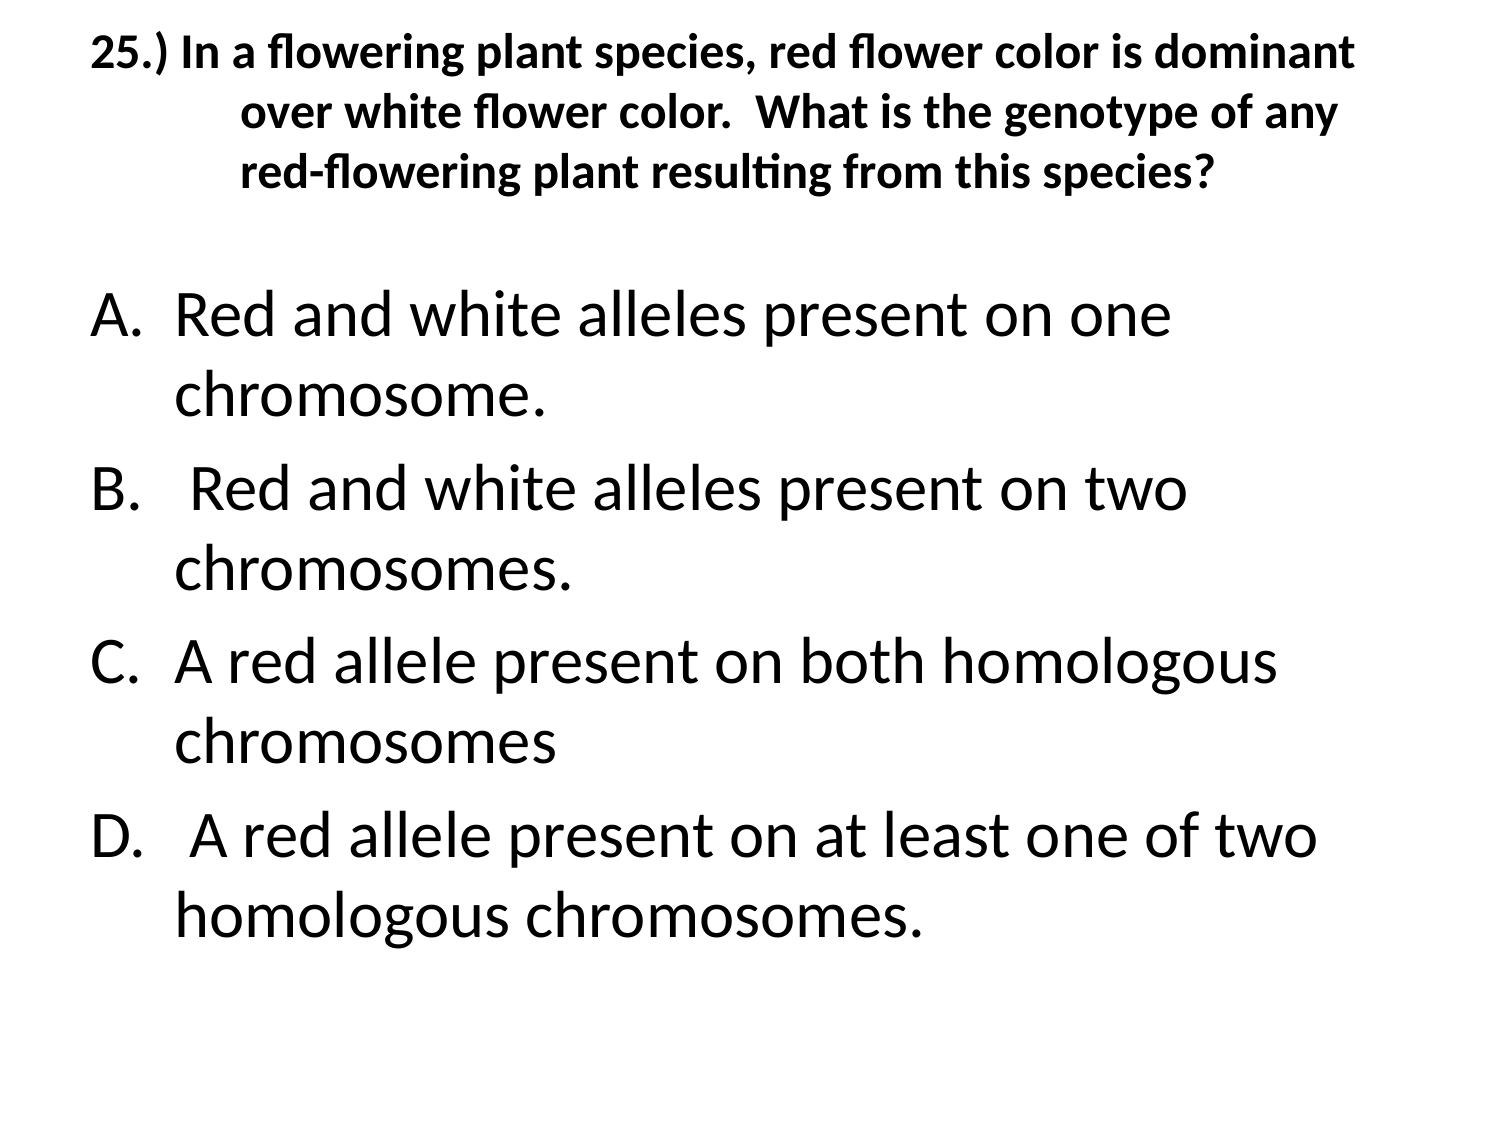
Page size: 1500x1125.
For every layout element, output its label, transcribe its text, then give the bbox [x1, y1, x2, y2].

title 25.) In a flowering plant species, red flower color is dominant over white flower color. What is the genotype of any red-flowering plant resulting from this species? [75, 45, 1425, 233]
list Red and white alleles present on one chromosome. Red and white alleles present on two chromosomes. A red allele present on both homologous chromosomes A red allele present on at least one of two homologous chromosomes. [75, 262, 1425, 1005]
